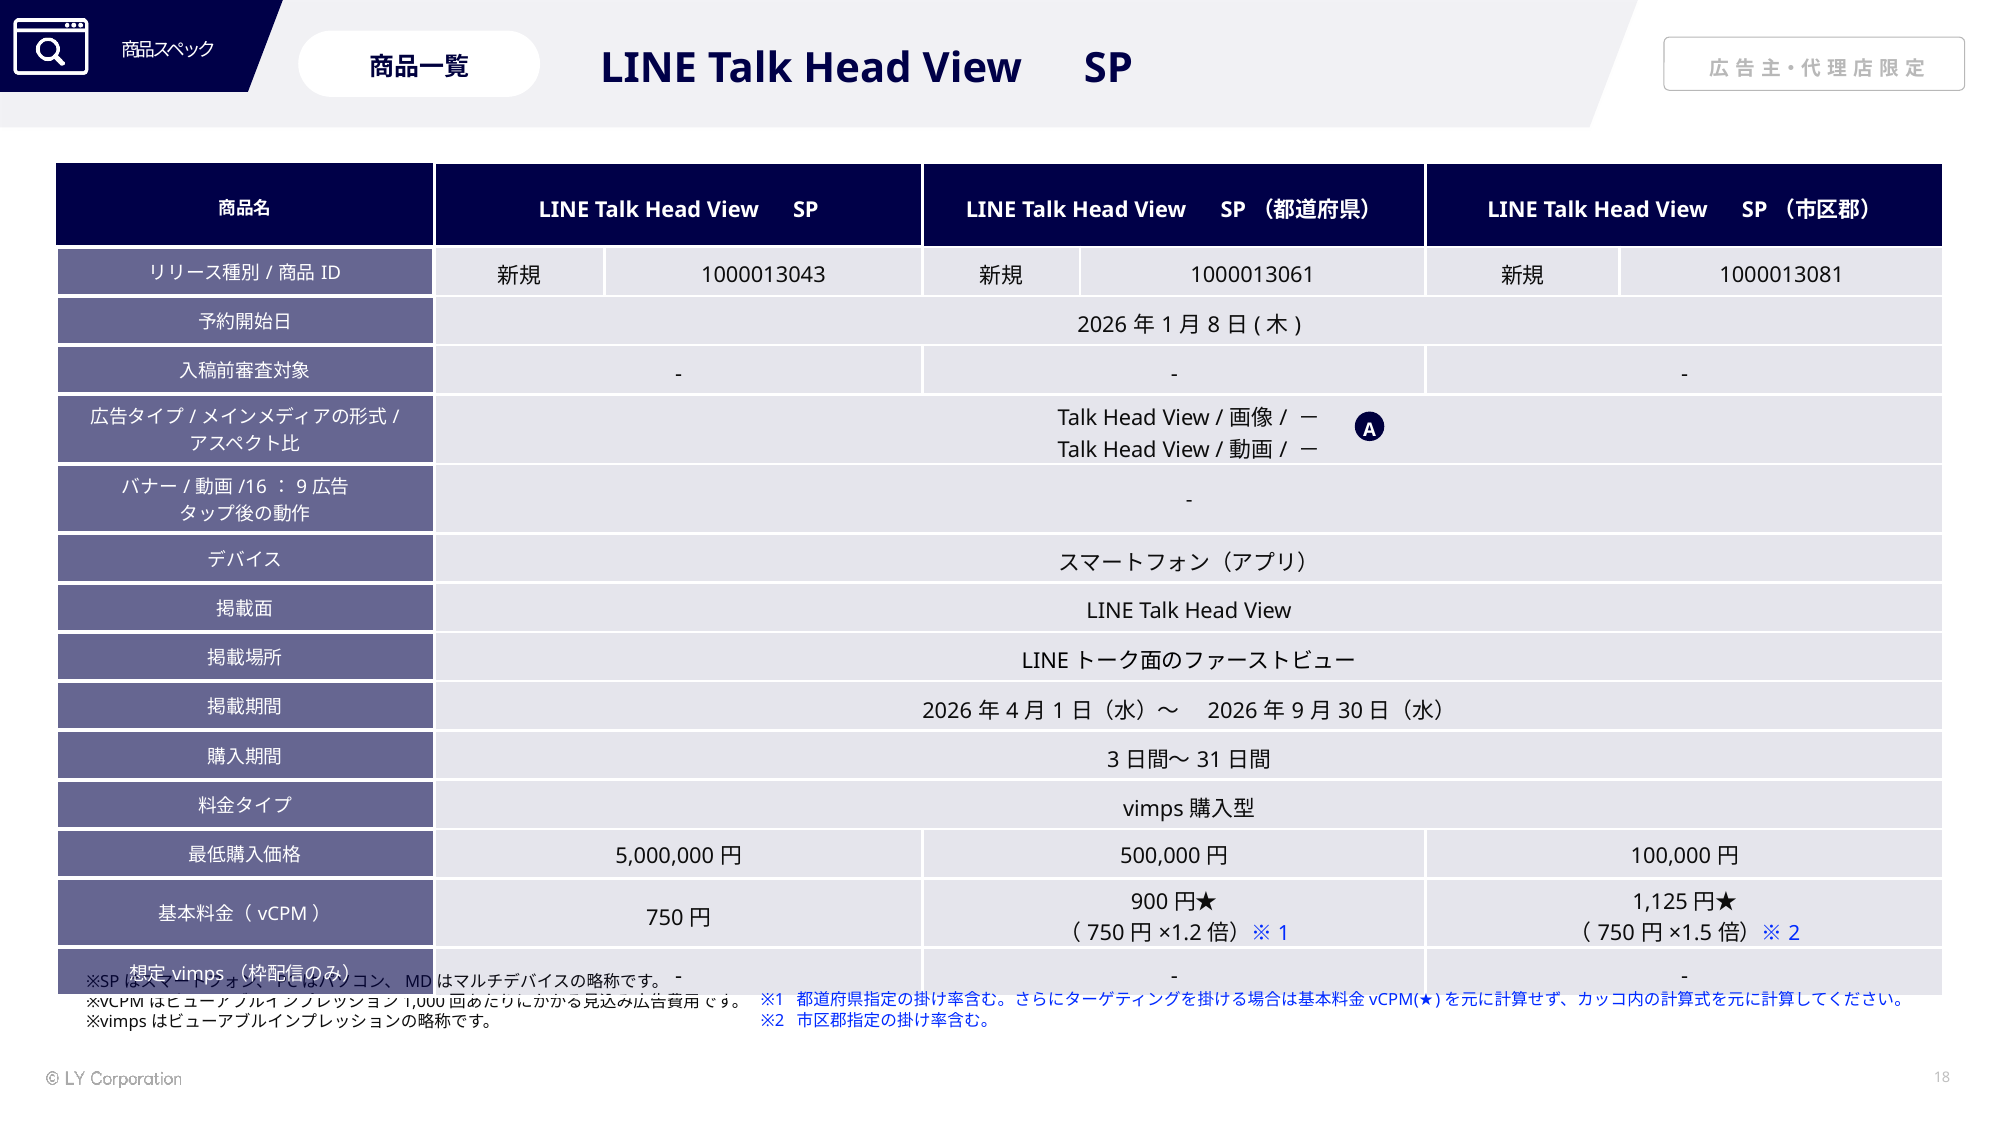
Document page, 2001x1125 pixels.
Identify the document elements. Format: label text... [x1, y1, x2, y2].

text_box 商品一覧 [296, 28, 542, 99]
text_box 商品スペック [97, 13, 240, 81]
table_cell 掲載面 [58, 585, 433, 630]
table_cell - [436, 465, 1942, 532]
table_cell 予約開始日 [58, 298, 433, 343]
table_cell 想定vimps（枠配信のみ） [58, 949, 433, 994]
table_cell リリース種別/商品ID [58, 249, 432, 294]
table_cell 1000013043 [606, 248, 921, 295]
table_header LINE Talk Head View SP（都道府県） [924, 164, 1424, 246]
table_cell 新規 [924, 248, 1079, 295]
table_cell 最低購入価格 [58, 831, 433, 876]
table_cell 広告タイプ/メインメディアの形式/ アスペクト比 [58, 396, 433, 462]
table_cell vimps購入型 [436, 781, 1942, 828]
table_cell LINE Talk Head View [436, 584, 1942, 631]
table_header LINE Talk Head View SP [436, 164, 921, 245]
table_cell 掲載期間 [58, 683, 433, 728]
text_box A [1354, 411, 1385, 442]
table_cell 100,000円 [1427, 830, 1942, 877]
table_header 商品名 [56, 163, 433, 245]
table_cell 入稿前審査対象 [58, 347, 433, 392]
table_cell 掲載場所 [58, 634, 433, 679]
table_cell デバイス [58, 535, 433, 581]
table_cell LINEトーク面のファーストビュー [436, 633, 1942, 680]
table_cell 2026年1月8日(木) [436, 297, 1942, 344]
table_cell 500,000円 [924, 830, 1424, 877]
table_cell 5,000,000円 [436, 830, 921, 877]
table_cell 1000013061 [1081, 248, 1424, 295]
table_cell - [436, 949, 921, 995]
table_cell 購入期間 [58, 732, 433, 778]
table_cell 新規 [1427, 248, 1618, 295]
table_cell 料金タイプ [58, 782, 433, 827]
table_cell Talk Head View /画像/ － Talk Head View /動画/ － [436, 396, 1942, 463]
table_cell バナー/動画/16：9広告 タップ後の動作 [58, 466, 433, 531]
table_cell 2026年4月1日（水）～ 2026年9月30日（水） [436, 682, 1942, 729]
text_box ※SPはスマートフォン、PCはパソコン、MDはマルチデバイスの略称です。 ※vCPMはビューアブルインプレッション1,000回あたりにかかる見込み広告費用です。 ※vimpsはビューアブルインプレッションの略称です。 [71, 998, 1683, 1039]
table_cell 900円★ （750円×1.2倍）※1 [924, 880, 1424, 946]
table_cell 基本料金（vCPM） [58, 880, 433, 945]
table_cell - [1427, 346, 1942, 393]
text_box ※1 都道府県指定の掛け率含む。さらにターゲティングを掛ける場合は基本料金vCPM(★)を元に計算せず、カッコ内の計算式を元に計算してください。 ※2 市区郡指定の掛け率含む。 [760, 986, 1961, 1031]
list LINE Talk Head View SP [599, 41, 1481, 97]
table_cell 新規 [436, 248, 603, 295]
table_cell 3日間～31日間 [436, 732, 1942, 778]
picture [8, 4, 92, 88]
picture [46, 1071, 181, 1088]
table_cell - [924, 949, 1424, 986]
table_cell 750円 [436, 880, 921, 946]
table_header LINE Talk Head View SP（市区郡） [1427, 164, 1942, 246]
table_cell - [924, 346, 1424, 393]
table_cell - [1427, 949, 1942, 986]
table_cell 1,125円★ （750円×1.5倍）※2 [1427, 880, 1942, 946]
table_cell スマートフォン（アプリ） [436, 535, 1942, 581]
table_cell - [436, 346, 921, 393]
table_cell 1000013081 [1621, 248, 1942, 295]
